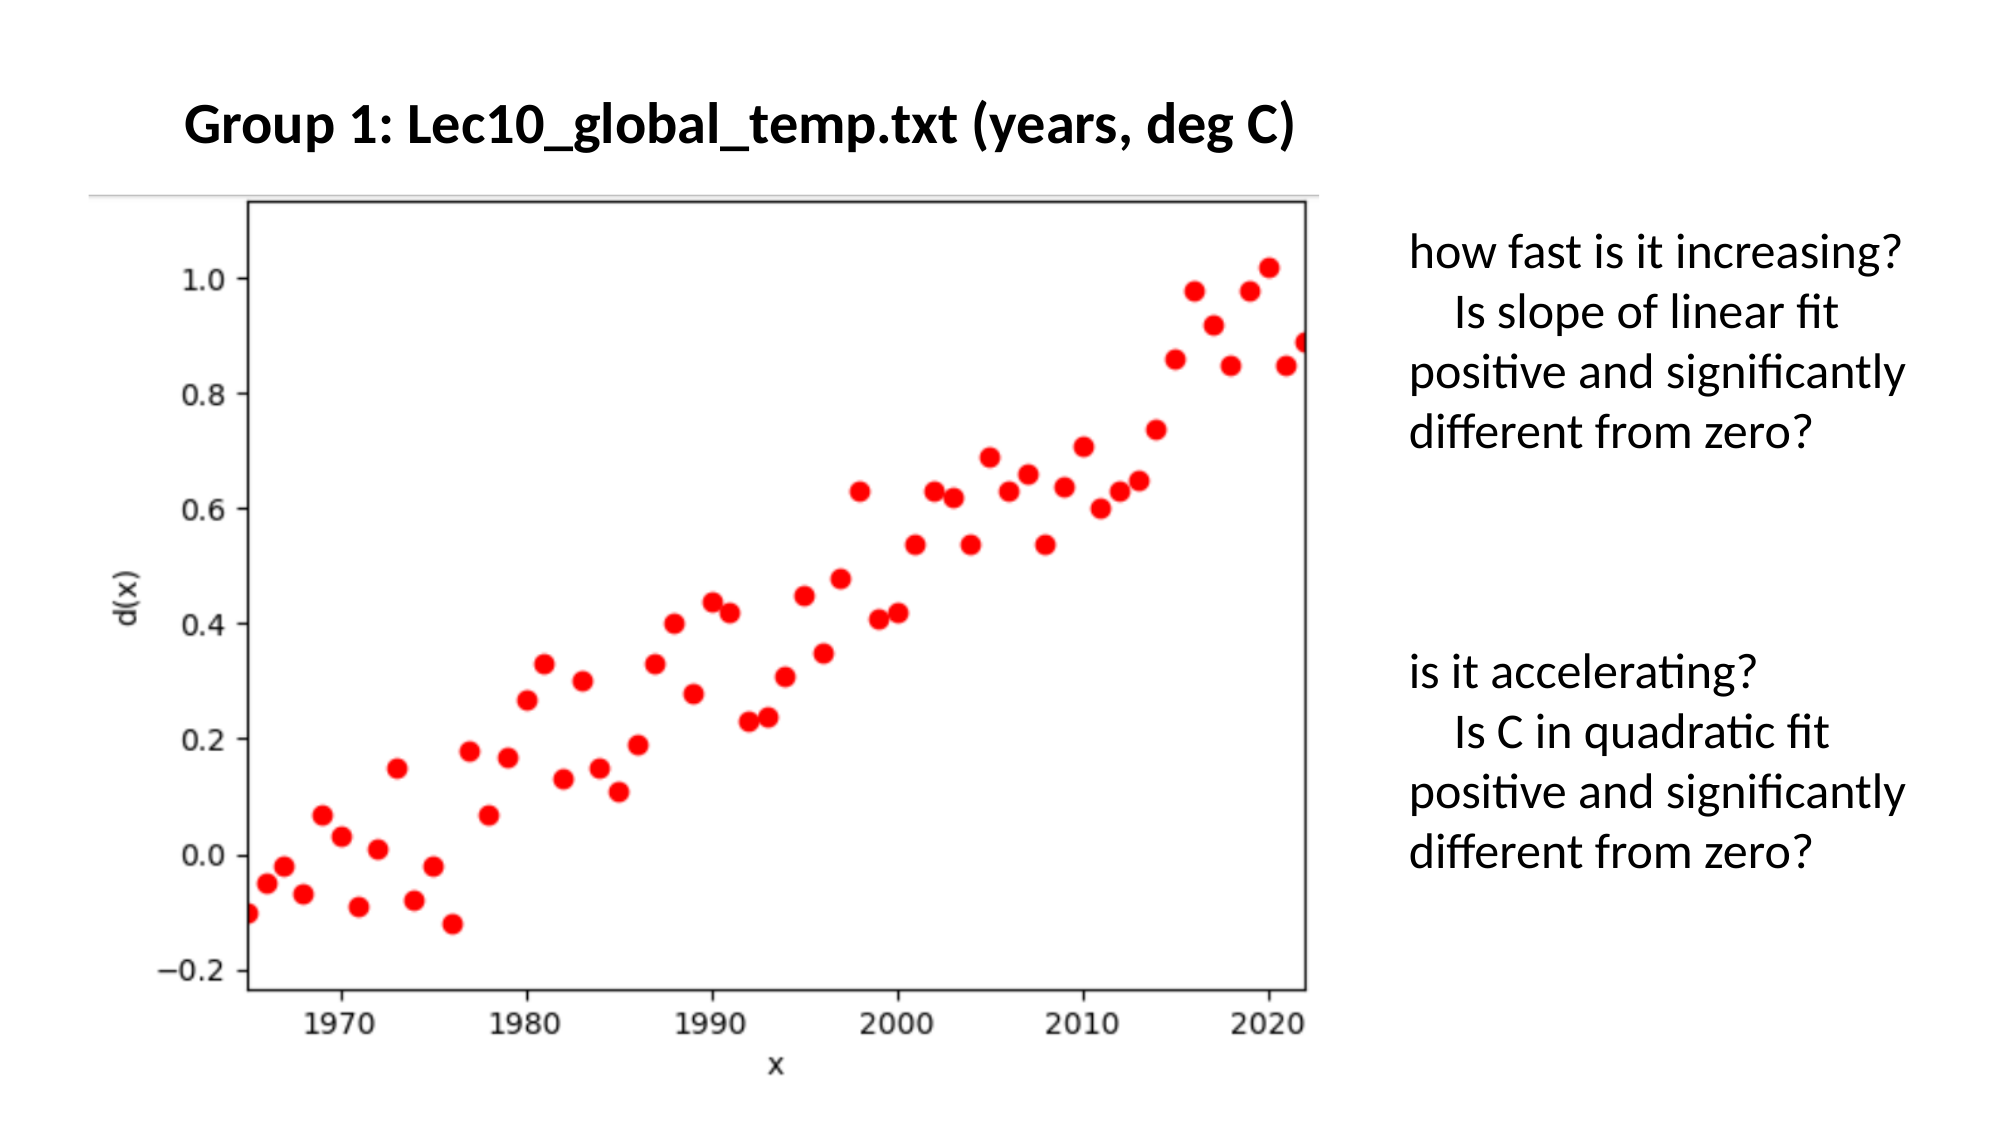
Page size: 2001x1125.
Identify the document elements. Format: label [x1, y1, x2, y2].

picture [88, 193, 1320, 1093]
